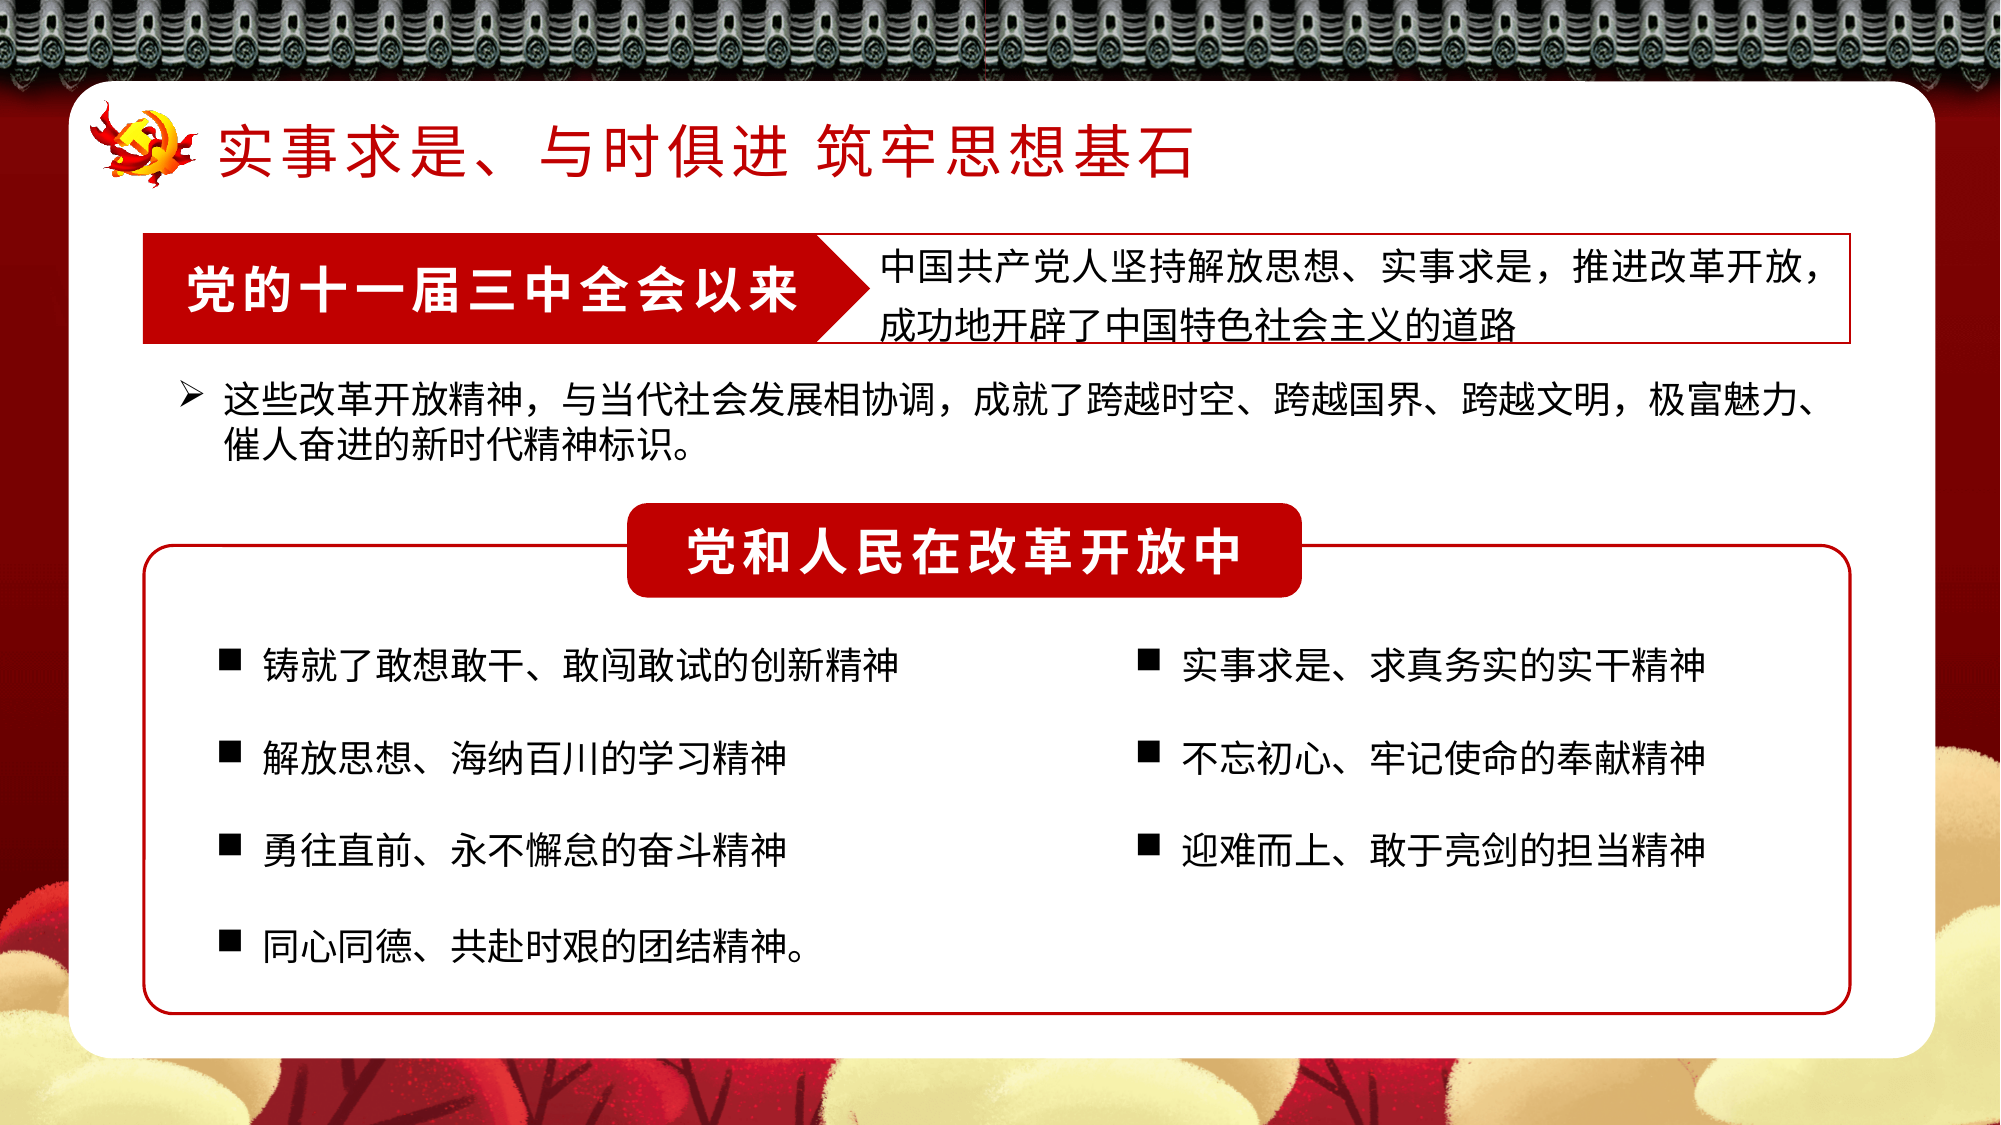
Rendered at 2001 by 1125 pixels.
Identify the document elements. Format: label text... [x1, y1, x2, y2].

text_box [86, 87, 1427, 202]
text_box 铸就了敢想敢干、敢闯敢试的创新精神 [201, 634, 953, 695]
text_box 这些改革开放精神，与当代社会发展相协调，成就了跨越时空、跨越国界、跨越文明，极富魅力、催人奋进的新时代精神标识。 [162, 368, 1819, 474]
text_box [143, 222, 1850, 351]
text_box 党和人民在改革开放中 [627, 503, 1302, 598]
text_box 实事求是、求真务实的实干精神 [1120, 634, 1759, 695]
text_box 同心同德、共赴时艰的团结精神。 [201, 915, 894, 976]
text_box [142, 544, 1852, 1015]
text_box 勇往直前、永不懈怠的奋斗精神 [201, 819, 967, 880]
picture [0, 0, 2001, 1125]
text_box 不忘初心、牢记使命的奉献精神 [1120, 727, 1759, 787]
text_box 迎难而上、敢于亮剑的担当精神 [1120, 819, 1759, 880]
text_box 解放思想、海纳百川的学习精神 [201, 727, 953, 787]
